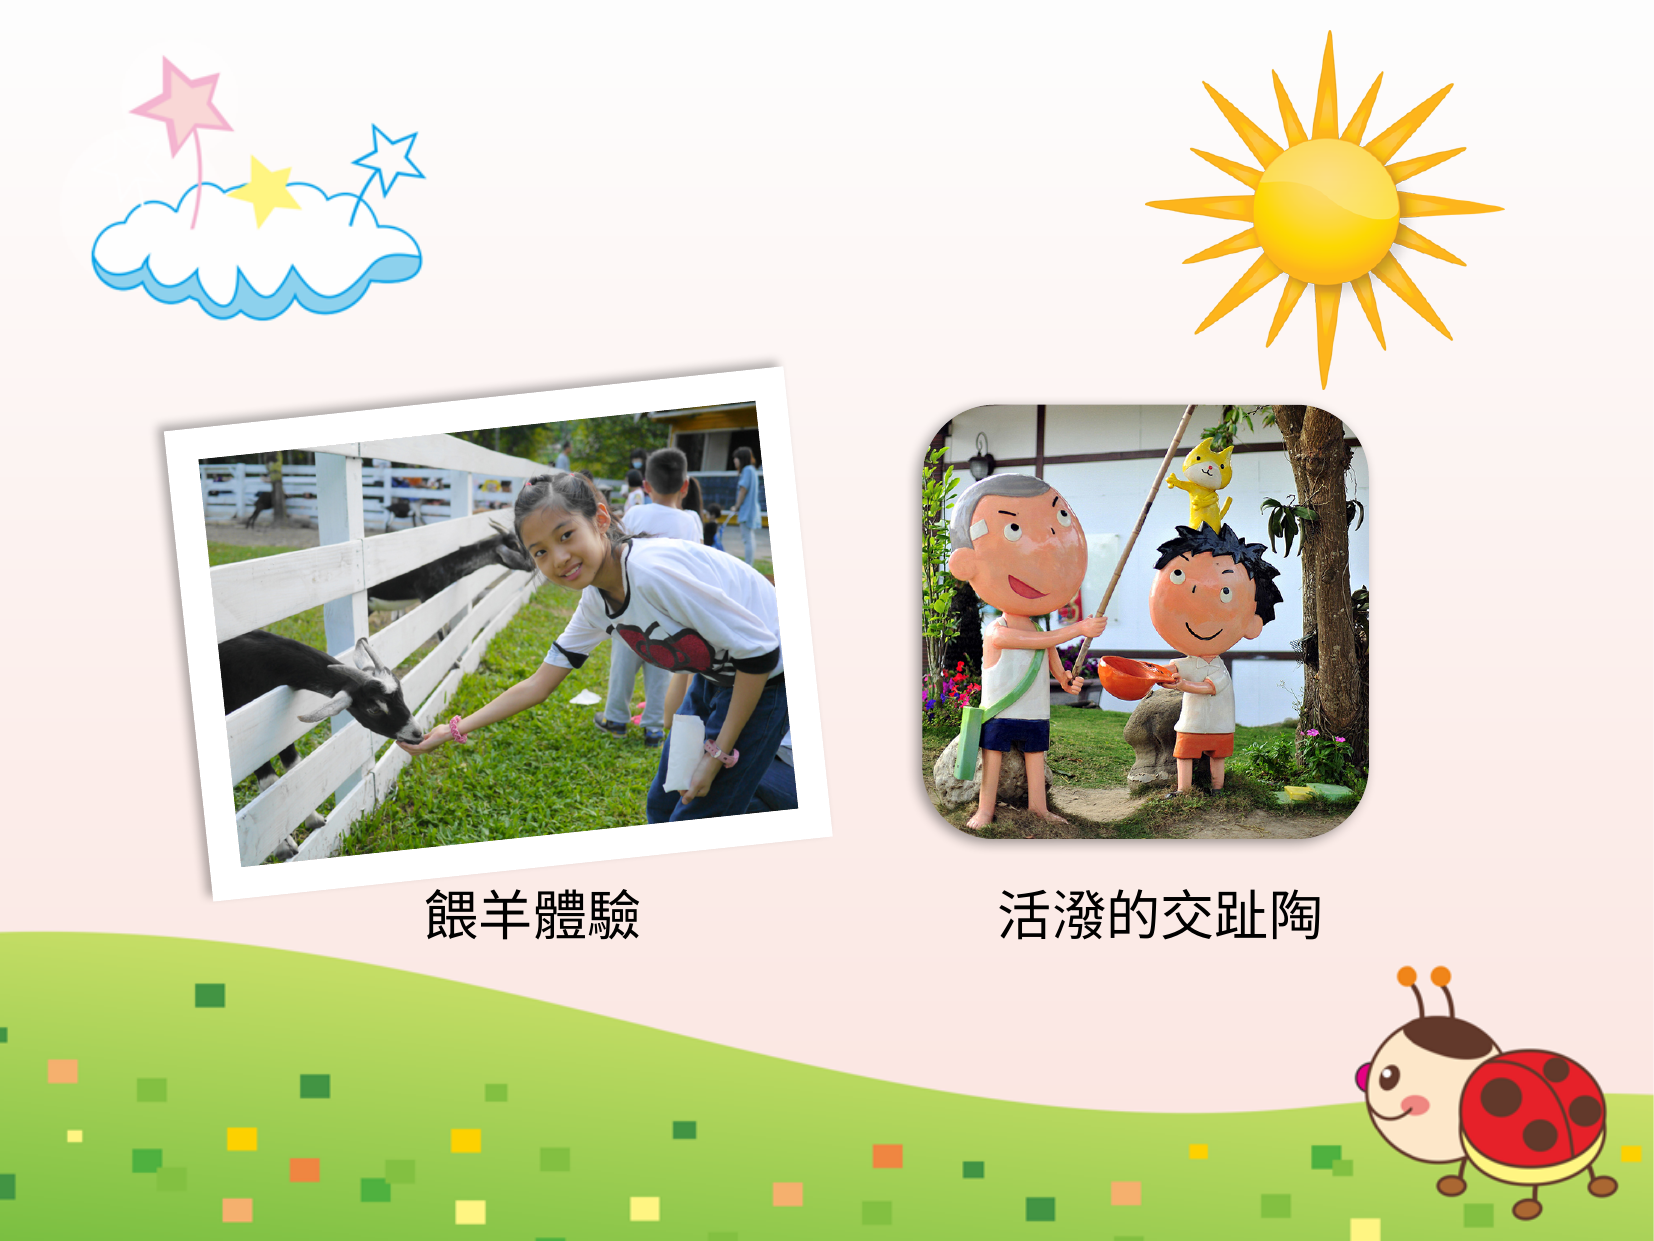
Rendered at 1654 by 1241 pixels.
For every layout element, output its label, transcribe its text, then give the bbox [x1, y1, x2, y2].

picture [0, 0, 1654, 1241]
text_box 活潑的交趾陶 [983, 874, 1339, 954]
text_box 餵羊體驗 [409, 874, 657, 954]
